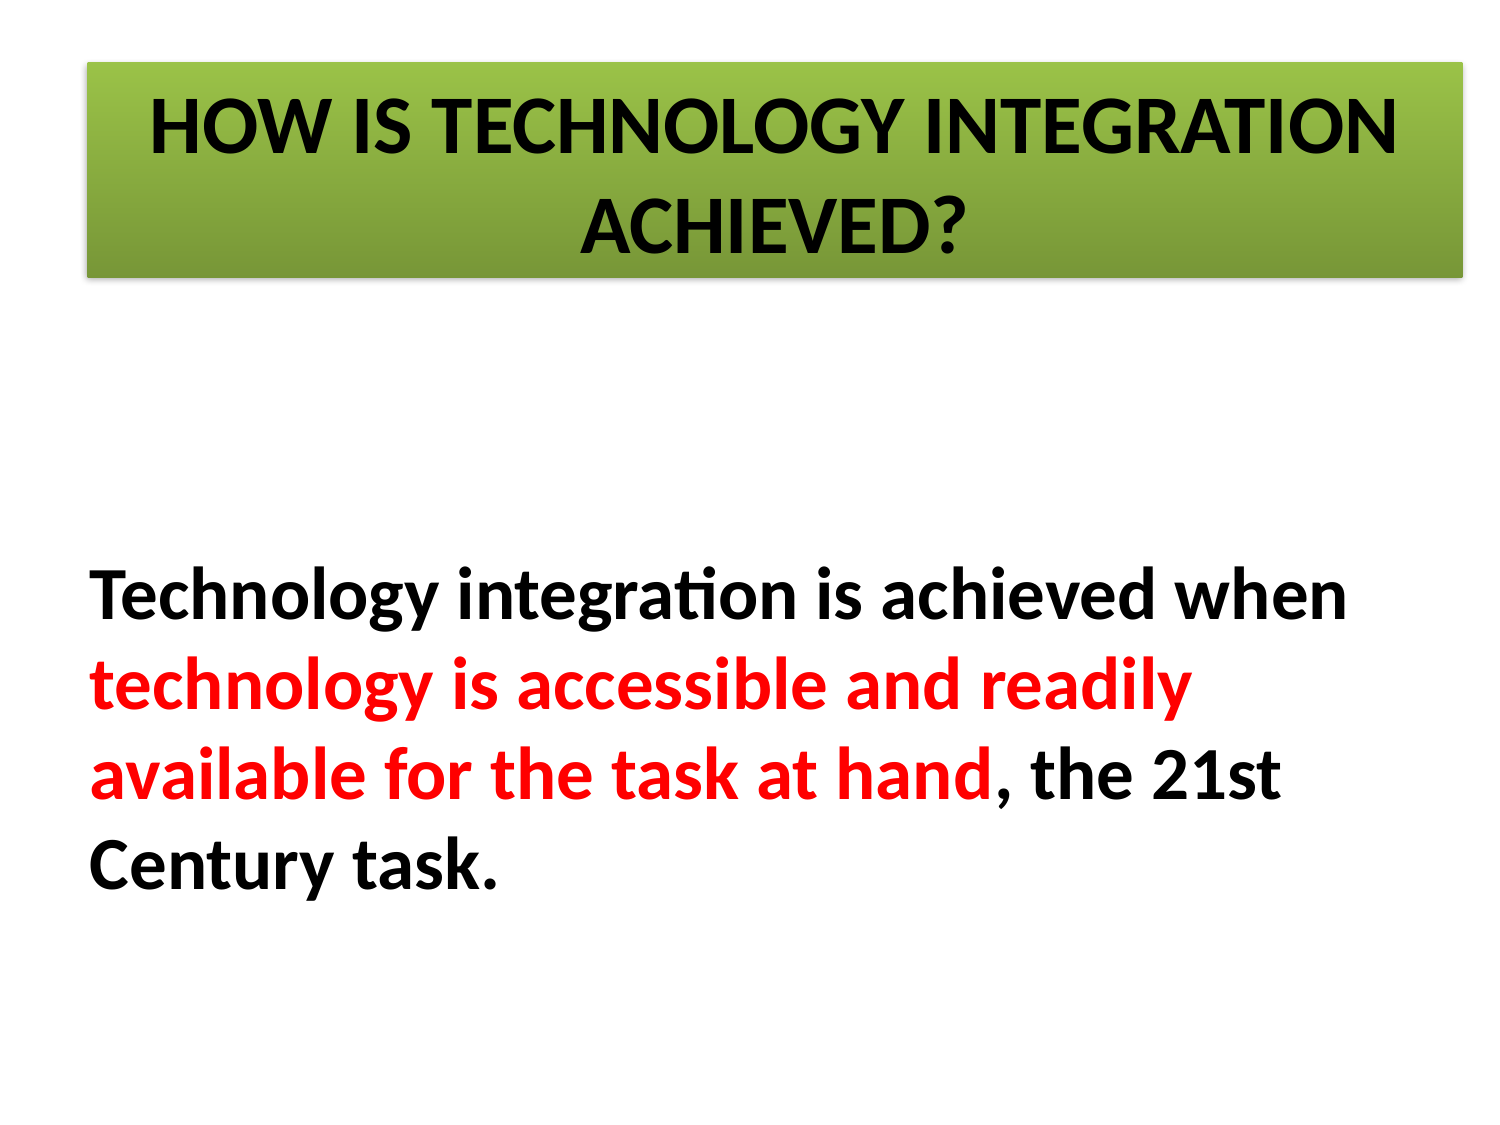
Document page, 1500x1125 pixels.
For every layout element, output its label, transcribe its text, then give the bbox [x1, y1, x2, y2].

text_box Technology integration is achieved when technology is accessible and readily available for the task at hand, the 21st Century task. [74, 87, 1438, 913]
text_box HOW IS TECHNOLOGY INTEGRATION ACHIEVED? [87, 62, 1463, 278]
